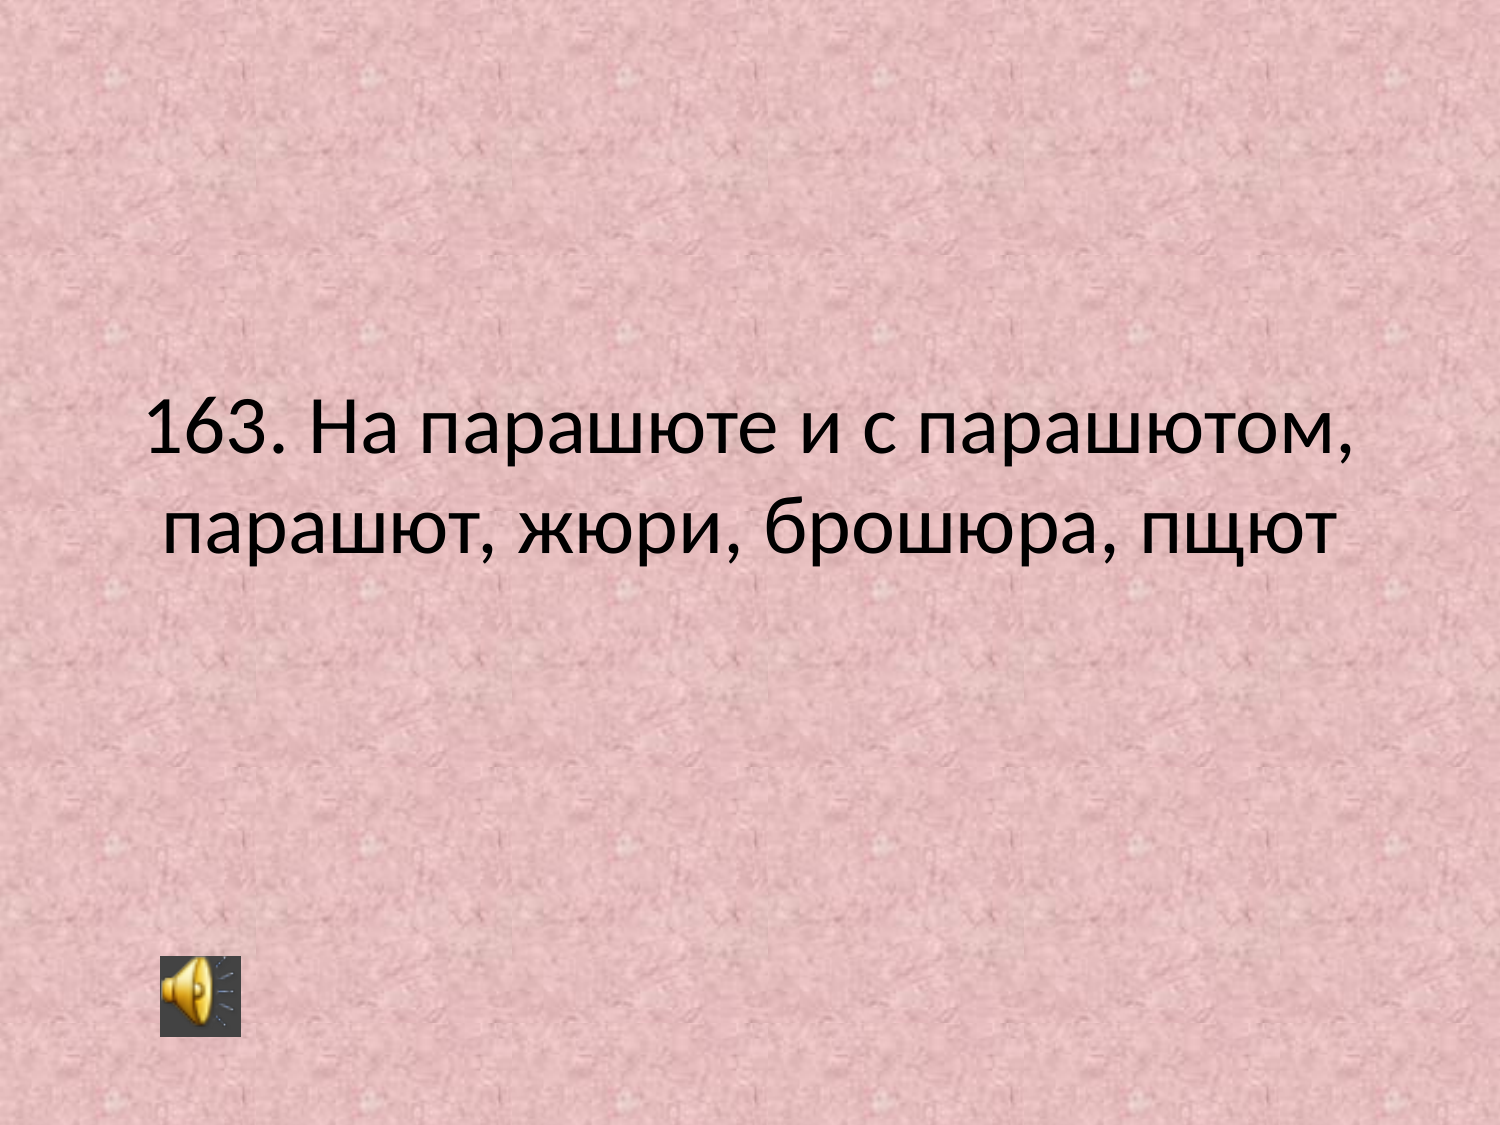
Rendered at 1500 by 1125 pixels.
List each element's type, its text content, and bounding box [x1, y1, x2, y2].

title 163. На парашюте и с парашютом, парашют, жюри, брошюра, пщют [112, 349, 1388, 591]
picture [0, 0, 1500, 1125]
